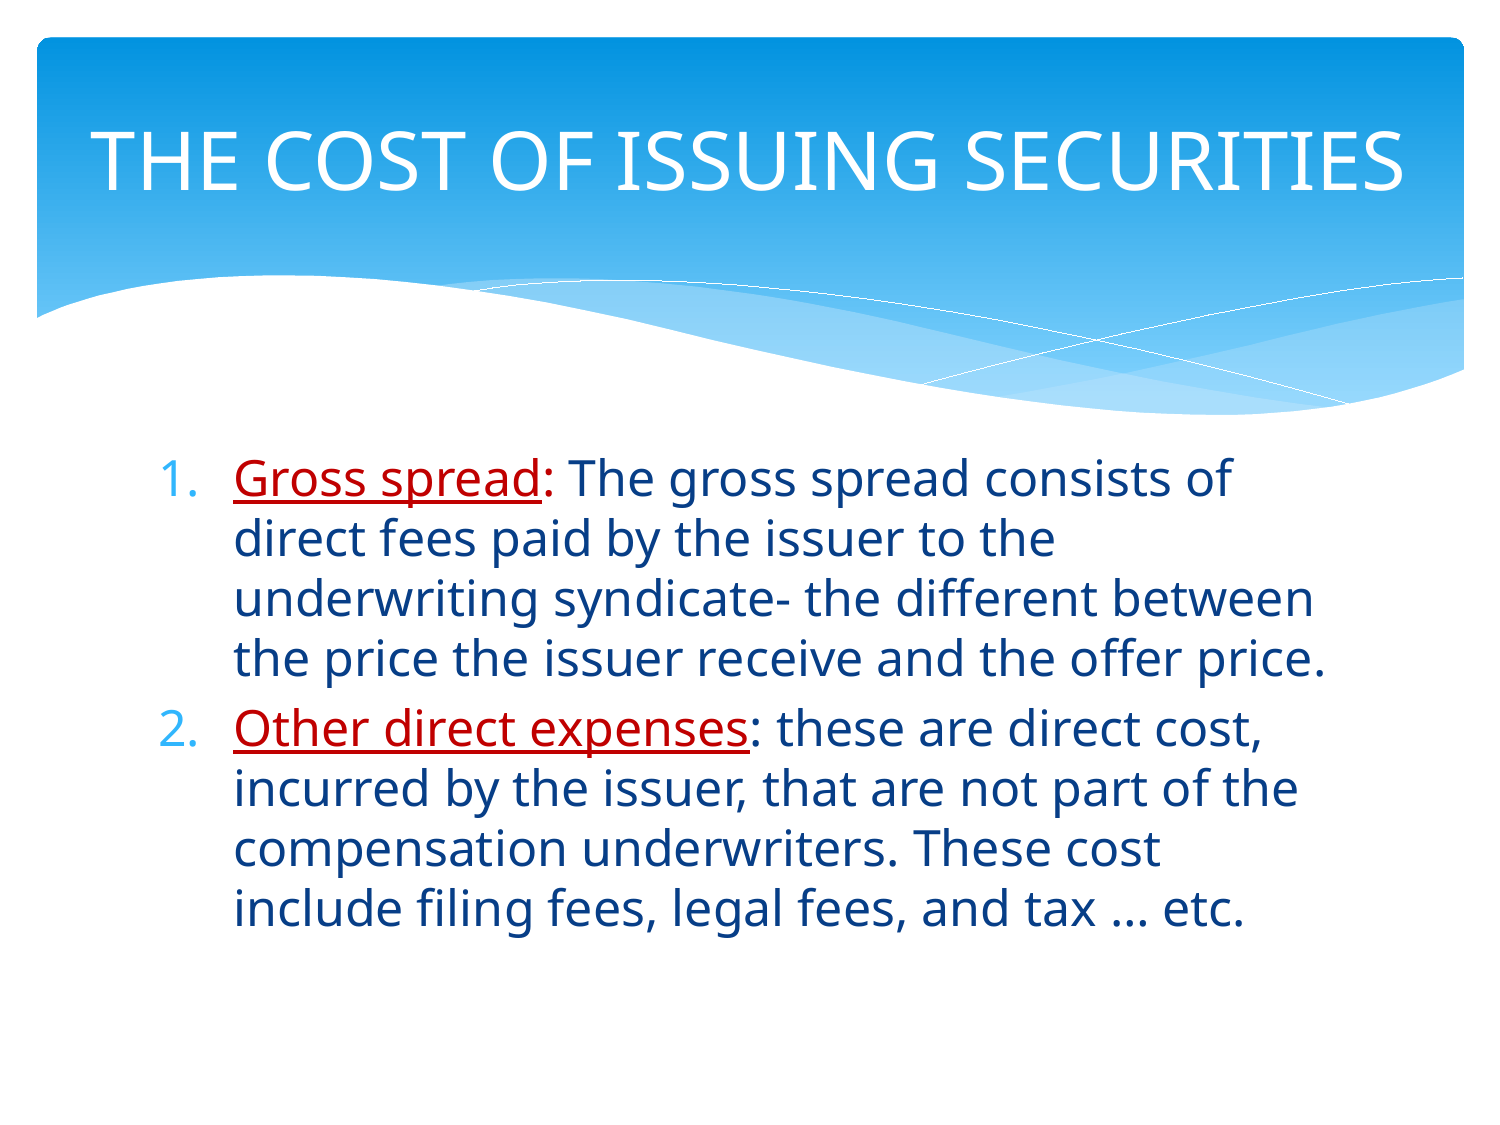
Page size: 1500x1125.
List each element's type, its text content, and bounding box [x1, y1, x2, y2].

title THE COST OF ISSUING SECURITIES [75, 55, 1425, 261]
list Gross spread: The gross spread consists of direct fees paid by the issuer to the underwriting syndicate- the different between the price the issuer receive and the offer price. Other direct expenses: these are direct cost, incurred by the issuer, that are not part of the compensation underwriters. These cost include filing fees, legal fees, and tax … etc. [143, 438, 1359, 1005]
